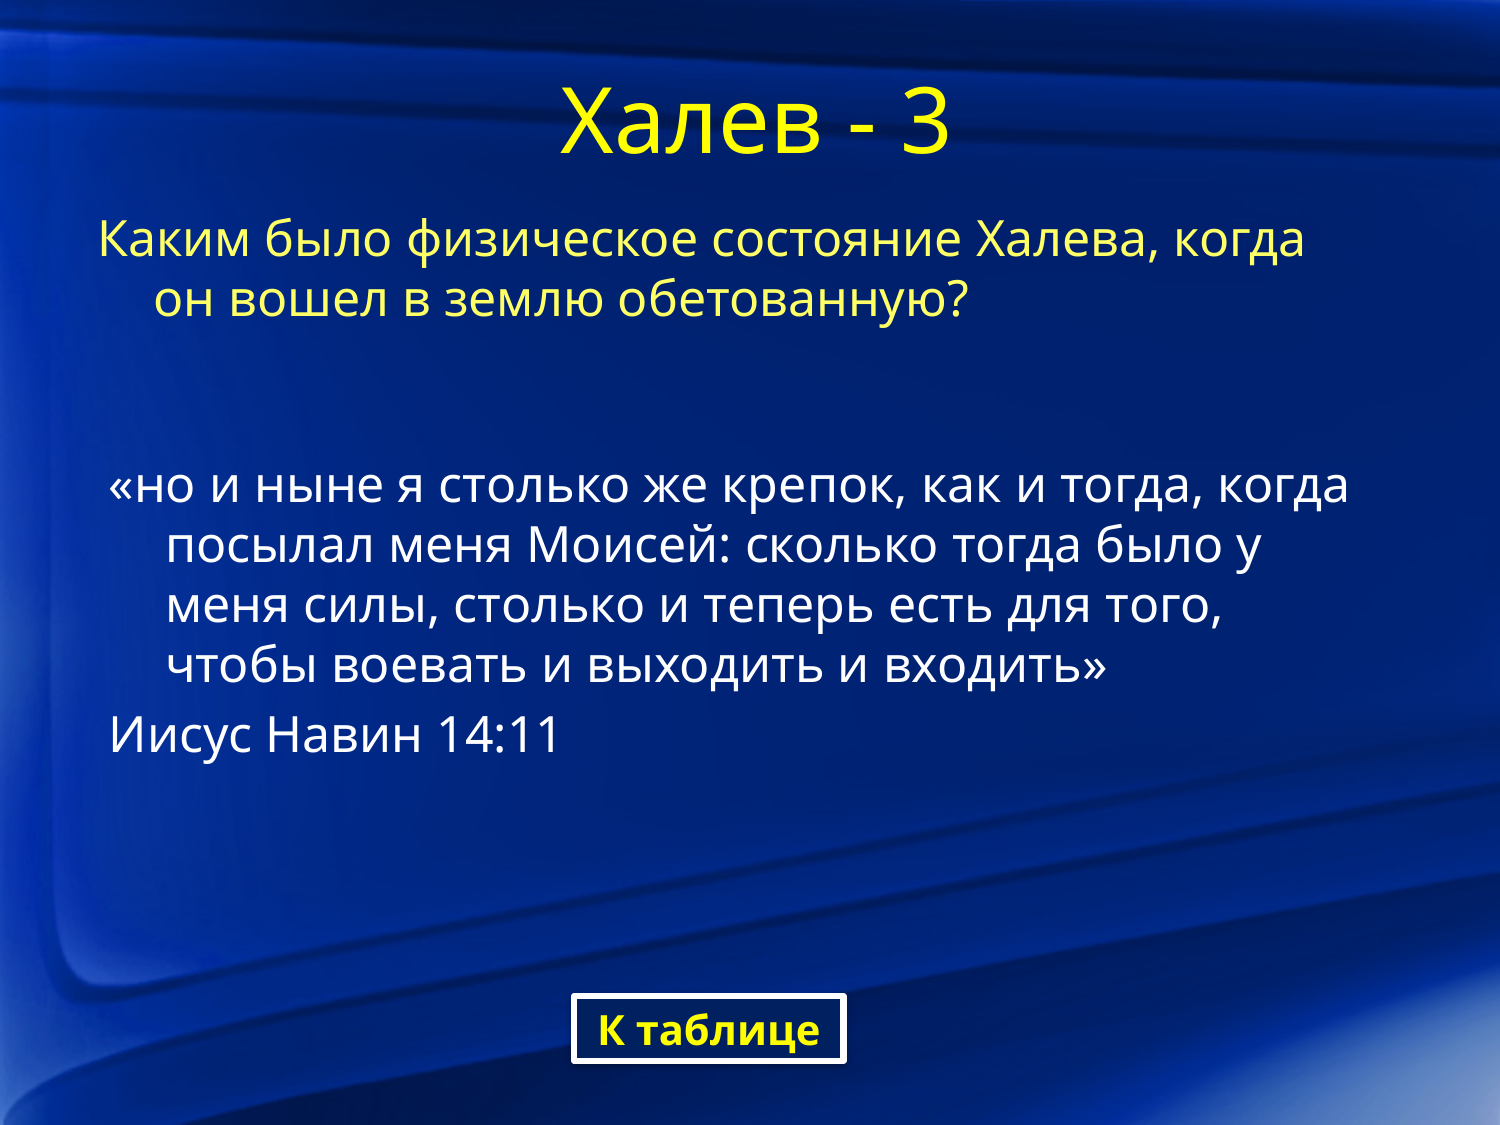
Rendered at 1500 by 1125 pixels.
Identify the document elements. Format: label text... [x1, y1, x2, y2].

picture [0, 0, 1500, 1125]
text_box К таблице [571, 993, 847, 1064]
list «но и ныне я столько же крепок, как и тогда, когда посылал меня Моисей: сколько тогда было у меня силы, столько и теперь есть для того, чтобы воевать и выходить и входить» Иисус Навин 14:11 [93, 445, 1383, 797]
title Халев - 3 [82, 23, 1432, 211]
list Каким было физическое состояние Халева, когда он вошел в землю обетованную? [82, 199, 1390, 387]
